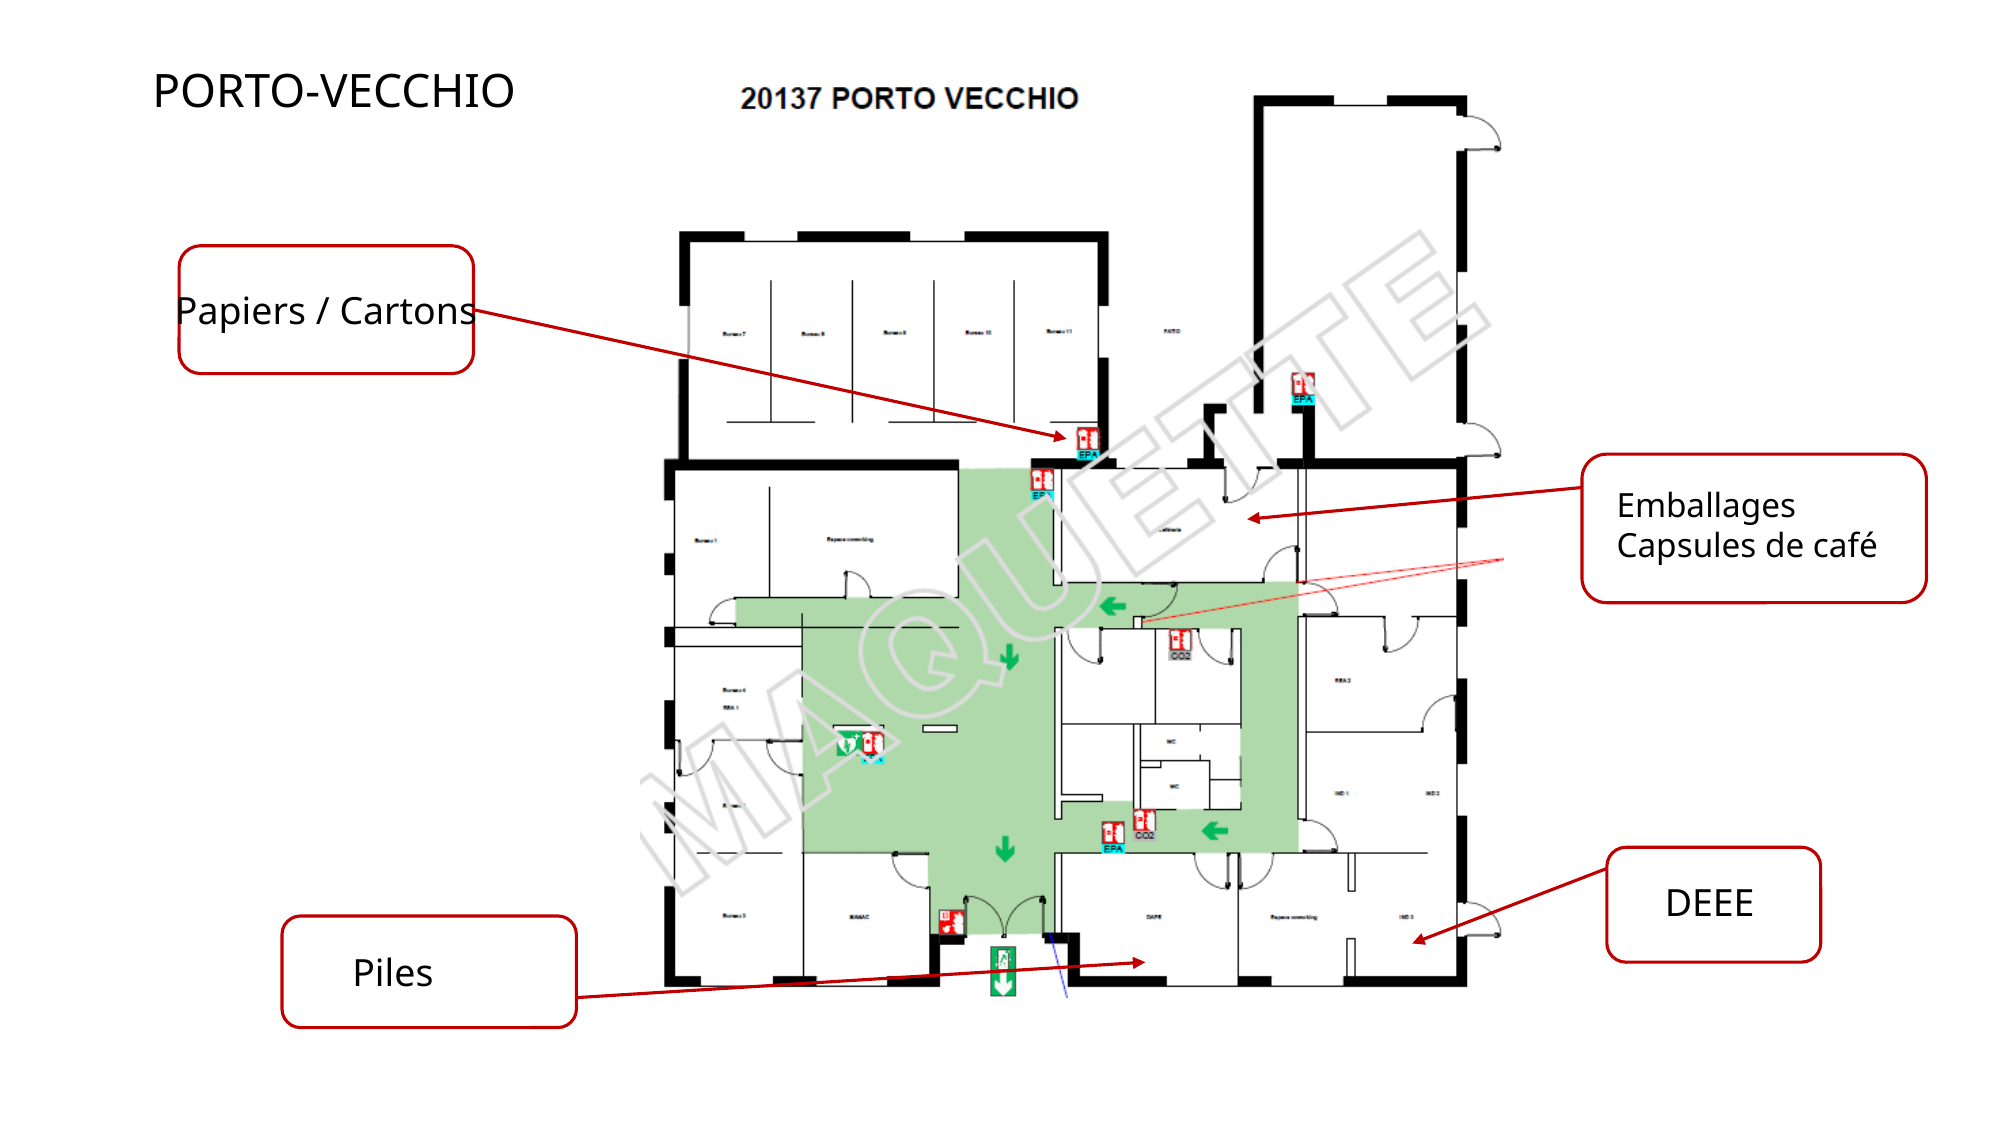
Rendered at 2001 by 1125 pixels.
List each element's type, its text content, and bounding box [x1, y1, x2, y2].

title PORTO-VECCHIO [137, 59, 1863, 125]
text_box [177, 244, 476, 279]
text_box DEEE [1650, 871, 1770, 931]
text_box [1246, 486, 1583, 520]
text_box [1580, 452, 1929, 605]
text_box [1605, 845, 1823, 964]
text_box Emballages Capsules de café [1601, 477, 1894, 572]
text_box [473, 309, 1068, 440]
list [640, 86, 1505, 999]
text_box Piles [337, 941, 449, 1002]
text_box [575, 961, 1146, 999]
text_box [280, 914, 579, 1030]
text_box [177, 340, 473, 376]
text_box Papiers / Cartons [160, 279, 493, 340]
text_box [1411, 867, 1608, 944]
